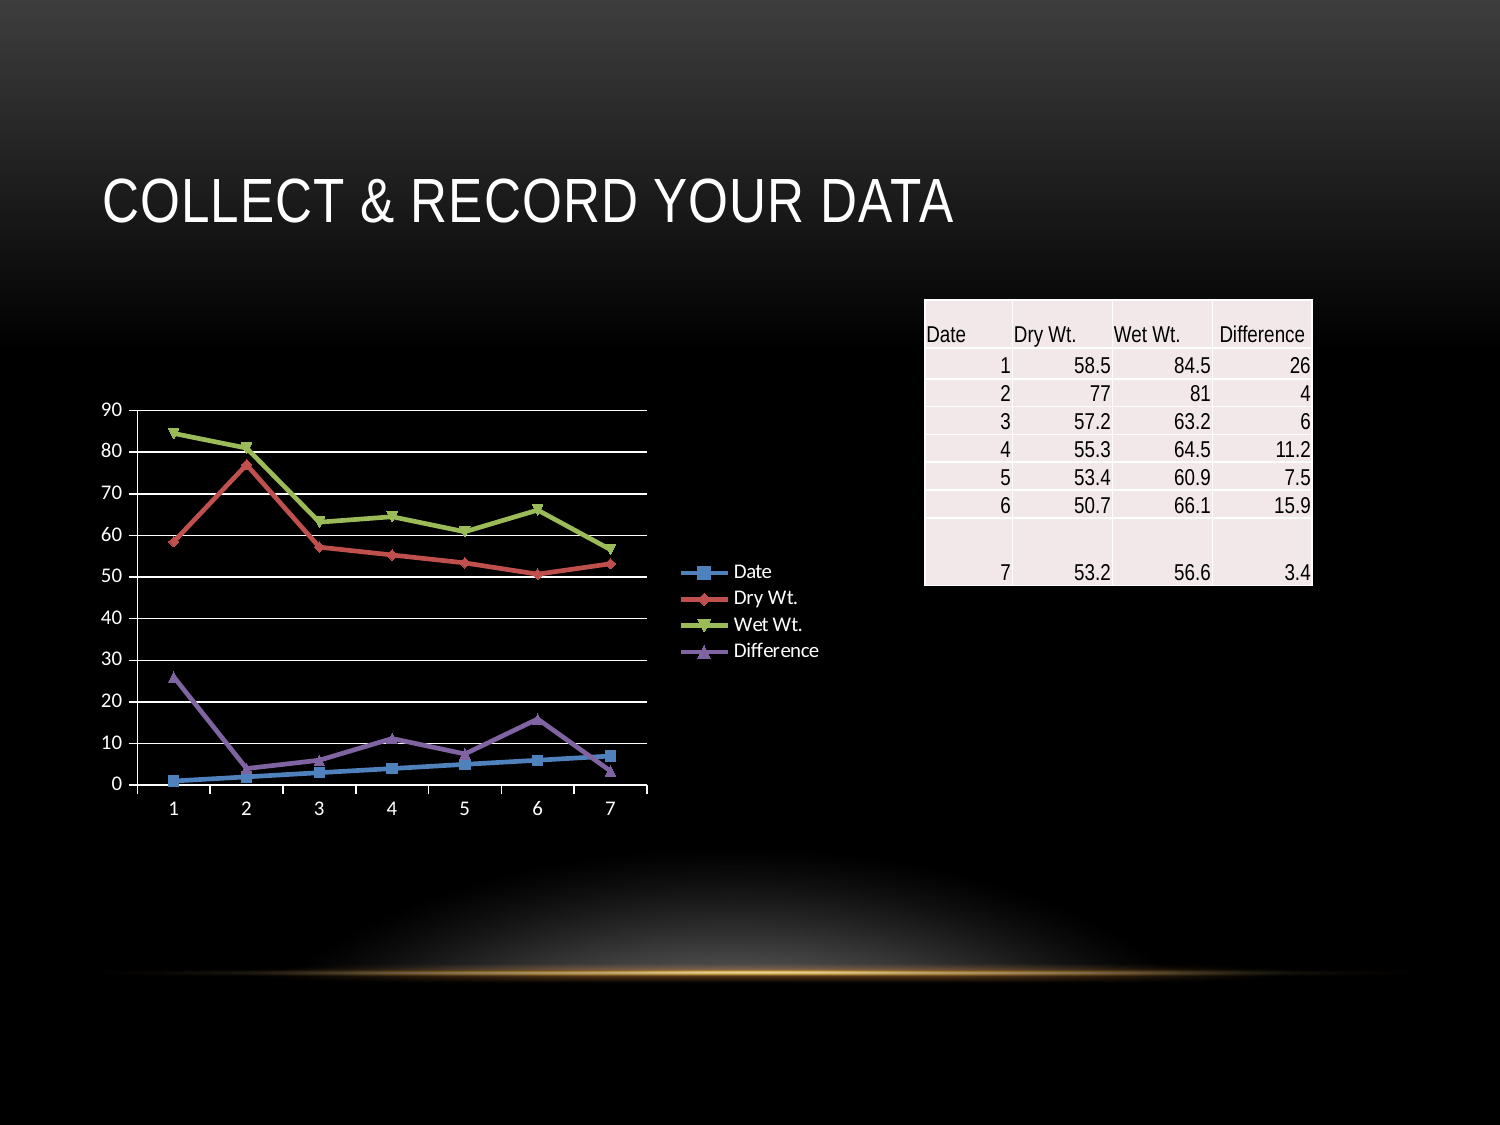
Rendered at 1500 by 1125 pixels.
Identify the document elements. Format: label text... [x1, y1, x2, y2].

table_cell 6 [1213, 407, 1311, 434]
table_cell 4 [1213, 380, 1311, 406]
table_header Dry Wt. [1013, 301, 1112, 347]
table_header Difference [1213, 301, 1311, 347]
table_cell 57.2 [1013, 407, 1112, 434]
table_cell 4 [926, 435, 1012, 461]
table_cell 3 [926, 407, 1012, 434]
table_cell 84.5 [1113, 349, 1212, 378]
table_cell 26 [1213, 349, 1311, 378]
table_cell 53.2 [1013, 519, 1112, 585]
table_cell 56.6 [1113, 519, 1212, 585]
table_cell 53.4 [1013, 463, 1112, 489]
table_cell 60.9 [1113, 463, 1212, 489]
table_header Wet Wt. [1113, 301, 1212, 347]
table_cell 6 [926, 491, 1012, 517]
table_cell 55.3 [1013, 435, 1112, 461]
table_cell 58.5 [1013, 349, 1112, 378]
table_cell 81 [1113, 380, 1212, 406]
table_cell 15.9 [1213, 491, 1311, 517]
table_cell 3.4 [1213, 519, 1311, 585]
table_cell 11.2 [1213, 435, 1311, 461]
table_cell 64.5 [1113, 435, 1212, 461]
table_cell 7.5 [1213, 463, 1311, 489]
table_cell 66.1 [1113, 491, 1212, 517]
title Collect & Record Your Data [87, 24, 1438, 243]
table_cell 63.2 [1113, 407, 1212, 434]
table_header Date [926, 301, 1012, 347]
table_cell 7 [926, 519, 1012, 585]
table_cell 1 [926, 349, 1012, 378]
chart [87, 387, 838, 838]
table_cell 2 [926, 380, 1012, 406]
table_cell 5 [926, 463, 1012, 489]
table_cell 50.7 [1013, 491, 1112, 517]
table_cell 77 [1013, 380, 1112, 406]
picture [0, 0, 1500, 1125]
